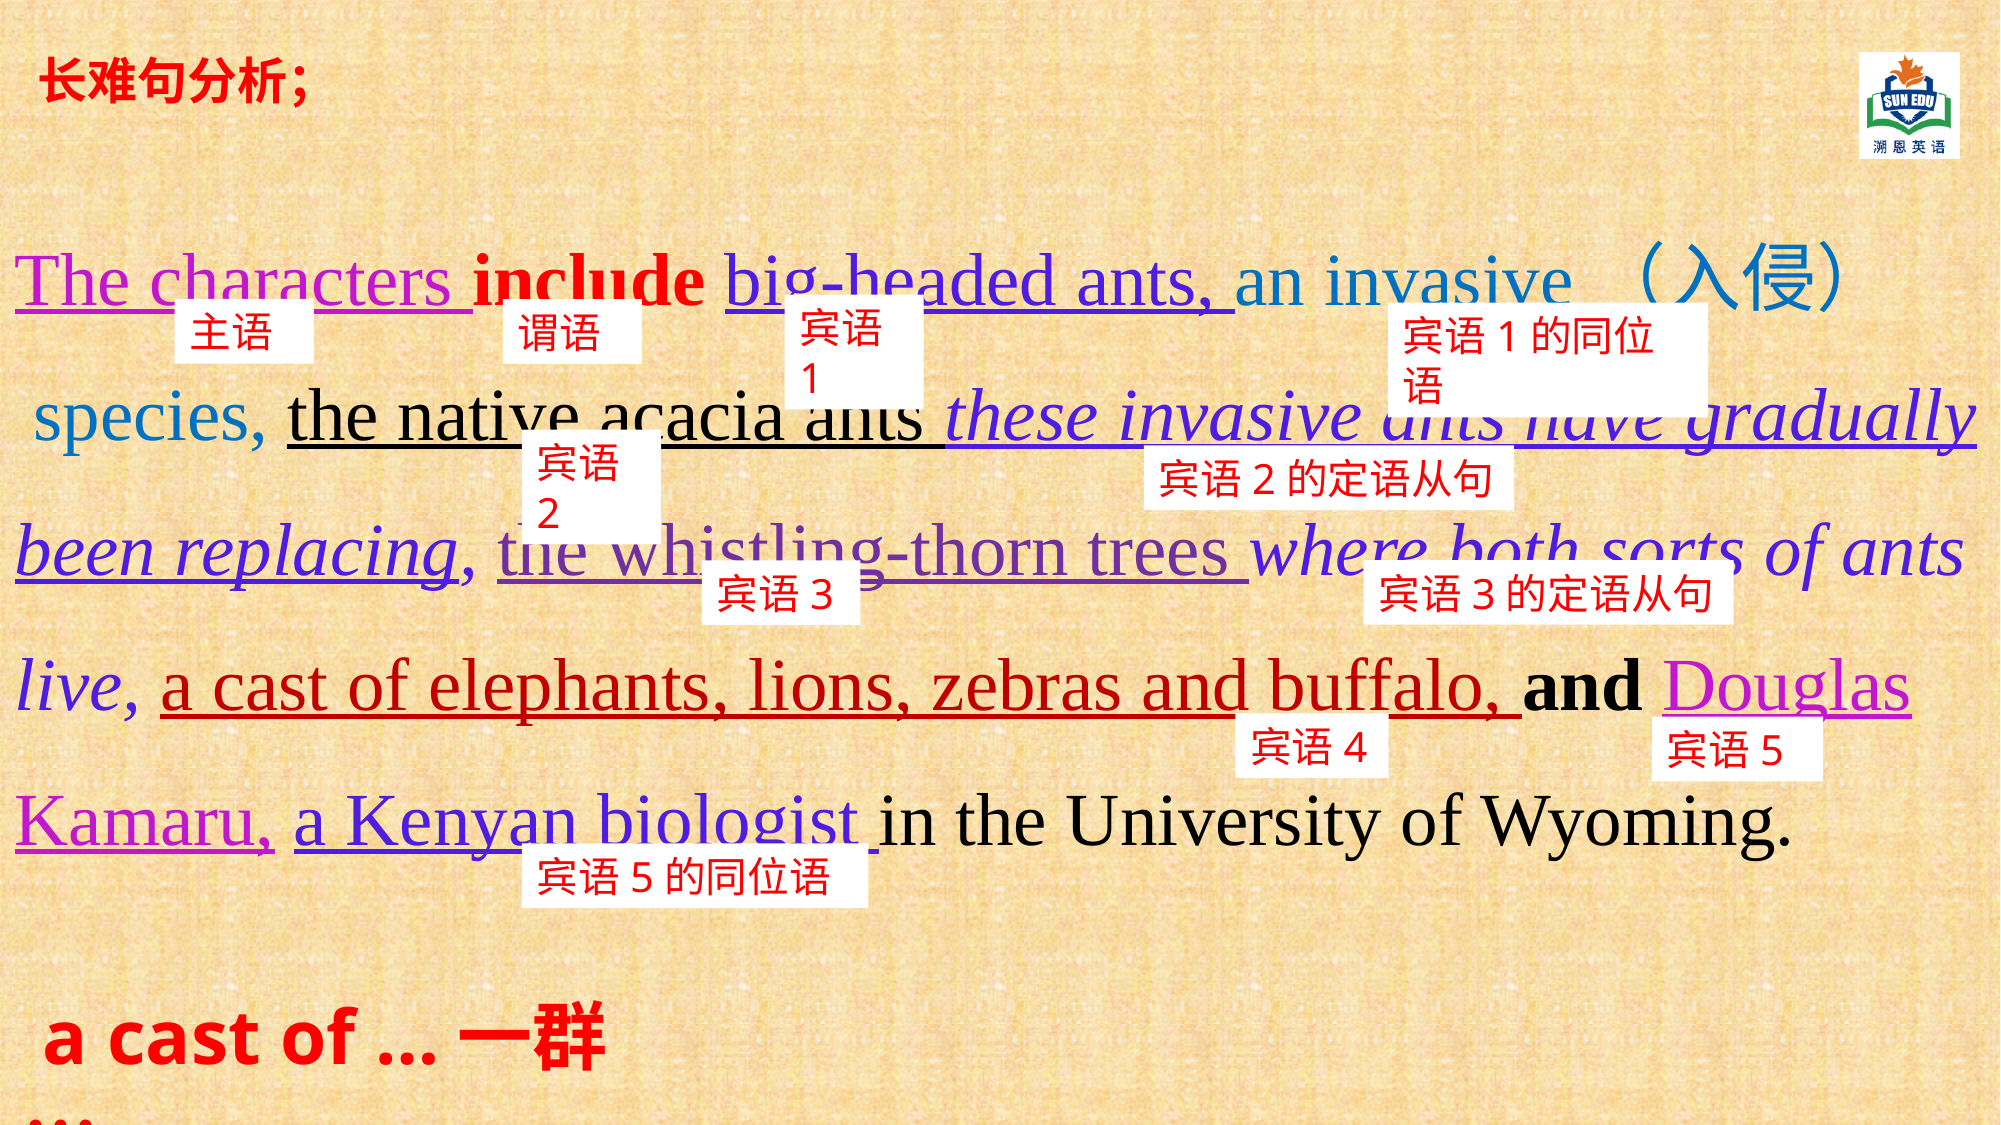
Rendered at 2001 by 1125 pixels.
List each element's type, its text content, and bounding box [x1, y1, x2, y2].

text_box 宾语5 [1651, 716, 1824, 782]
text_box The characters include big-headed ants, an invasive（入侵） species, the native acacia ants these invasive ants have gradually been replacing, the whistling-thorn trees where both sorts of ants live, a cast of elephants, lions, zebras and buffalo, and Douglas Kamaru, a Kenyan biologist in the University of Wyoming. [0, 177, 2000, 868]
text_box 宾语1的同位语 [1387, 302, 1709, 418]
text_box 宾语3的定语从句 [1363, 560, 1734, 625]
text_box 主语 [174, 298, 314, 364]
text_box 宾语3 [701, 560, 861, 625]
text_box a cast of …一群… [8, 982, 690, 1125]
text_box 宾语1 [784, 294, 924, 410]
text_box 宾语2的定语从句 [1143, 445, 1514, 511]
text_box 谓语 [502, 299, 642, 364]
text_box 宾语5的同位语 [521, 843, 869, 909]
text_box 宾语2 [521, 429, 662, 545]
text_box 长难句分析； [23, 41, 365, 117]
picture [0, 0, 2001, 1125]
text_box 宾语4 [1235, 713, 1389, 779]
